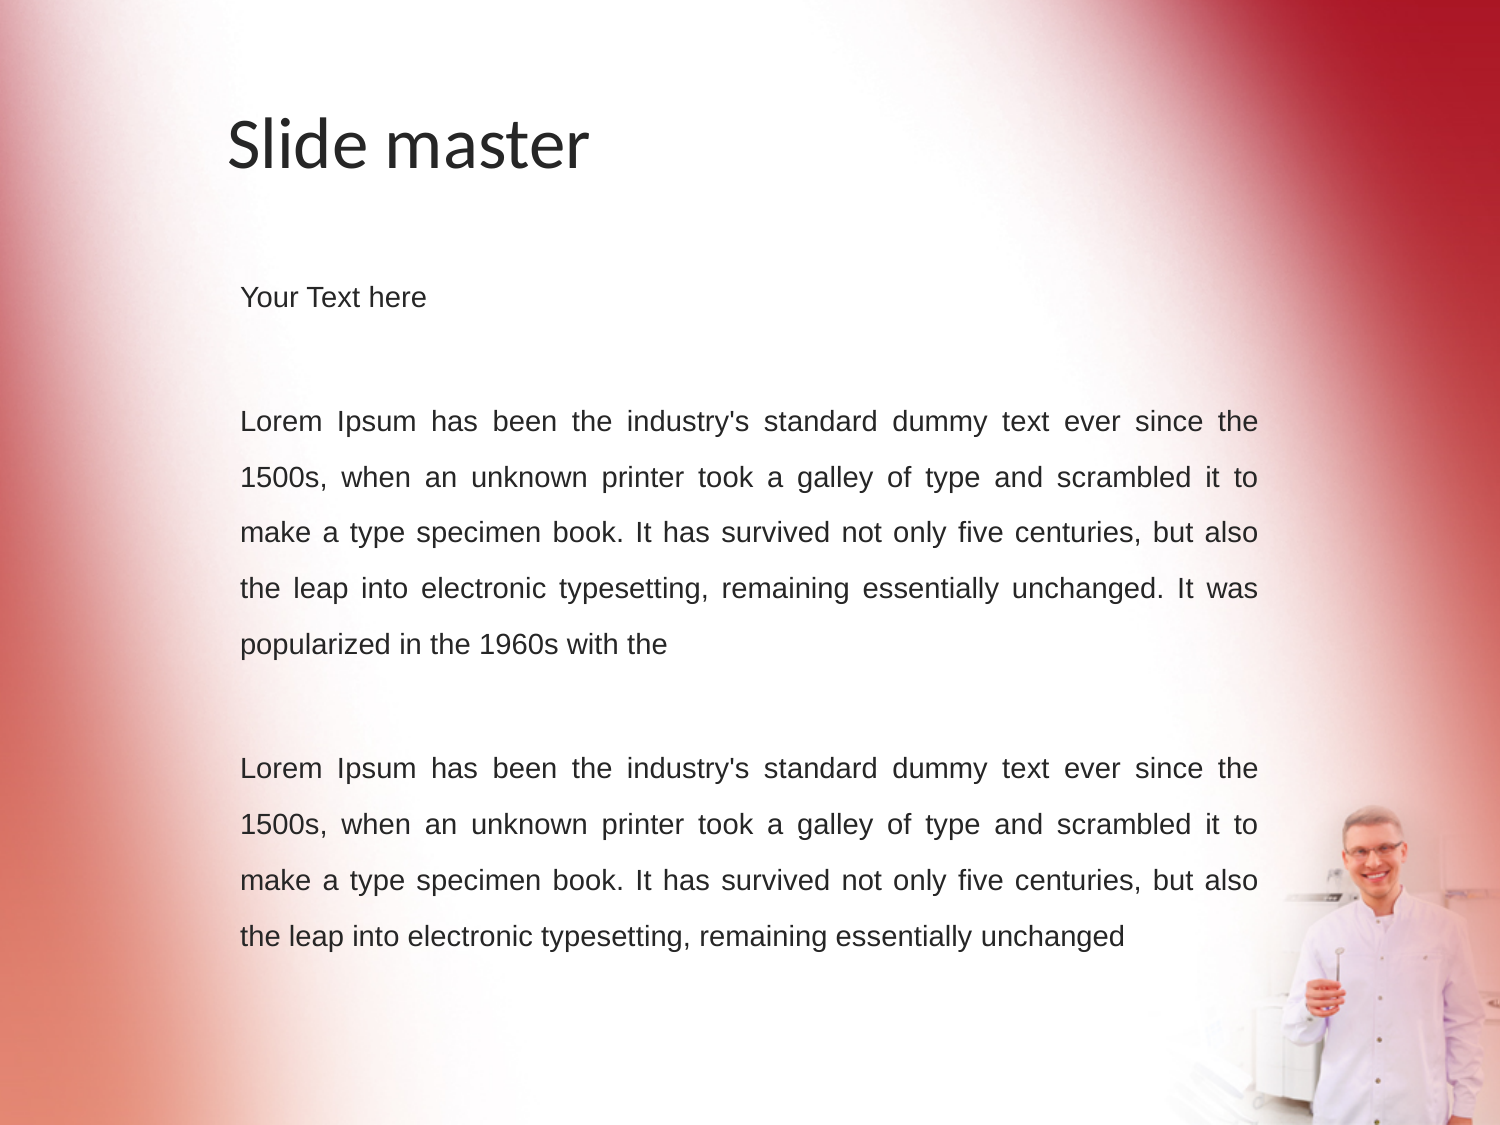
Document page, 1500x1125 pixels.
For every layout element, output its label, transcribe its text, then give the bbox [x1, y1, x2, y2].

picture [0, 0, 1500, 1125]
text_box Your Text here Lorem Ipsum has been the industry's standard dummy text ever since the 1500s, when an unknown printer took a galley of type and scrambled it to make a type specimen book. It has survived not only five centuries, but also the leap into electronic typesetting, remaining essentially unchanged. It was popularized in the 1960s with the Lorem Ipsum has been the industry's standard dummy text ever since the 1500s, when an unknown printer took a galley of type and scrambled it to make a type specimen book. It has survived not only five centuries, but also the leap into electronic typesetting, remaining essentially unchanged [224, 249, 1275, 1050]
text_box Slide master [212, 87, 1311, 192]
